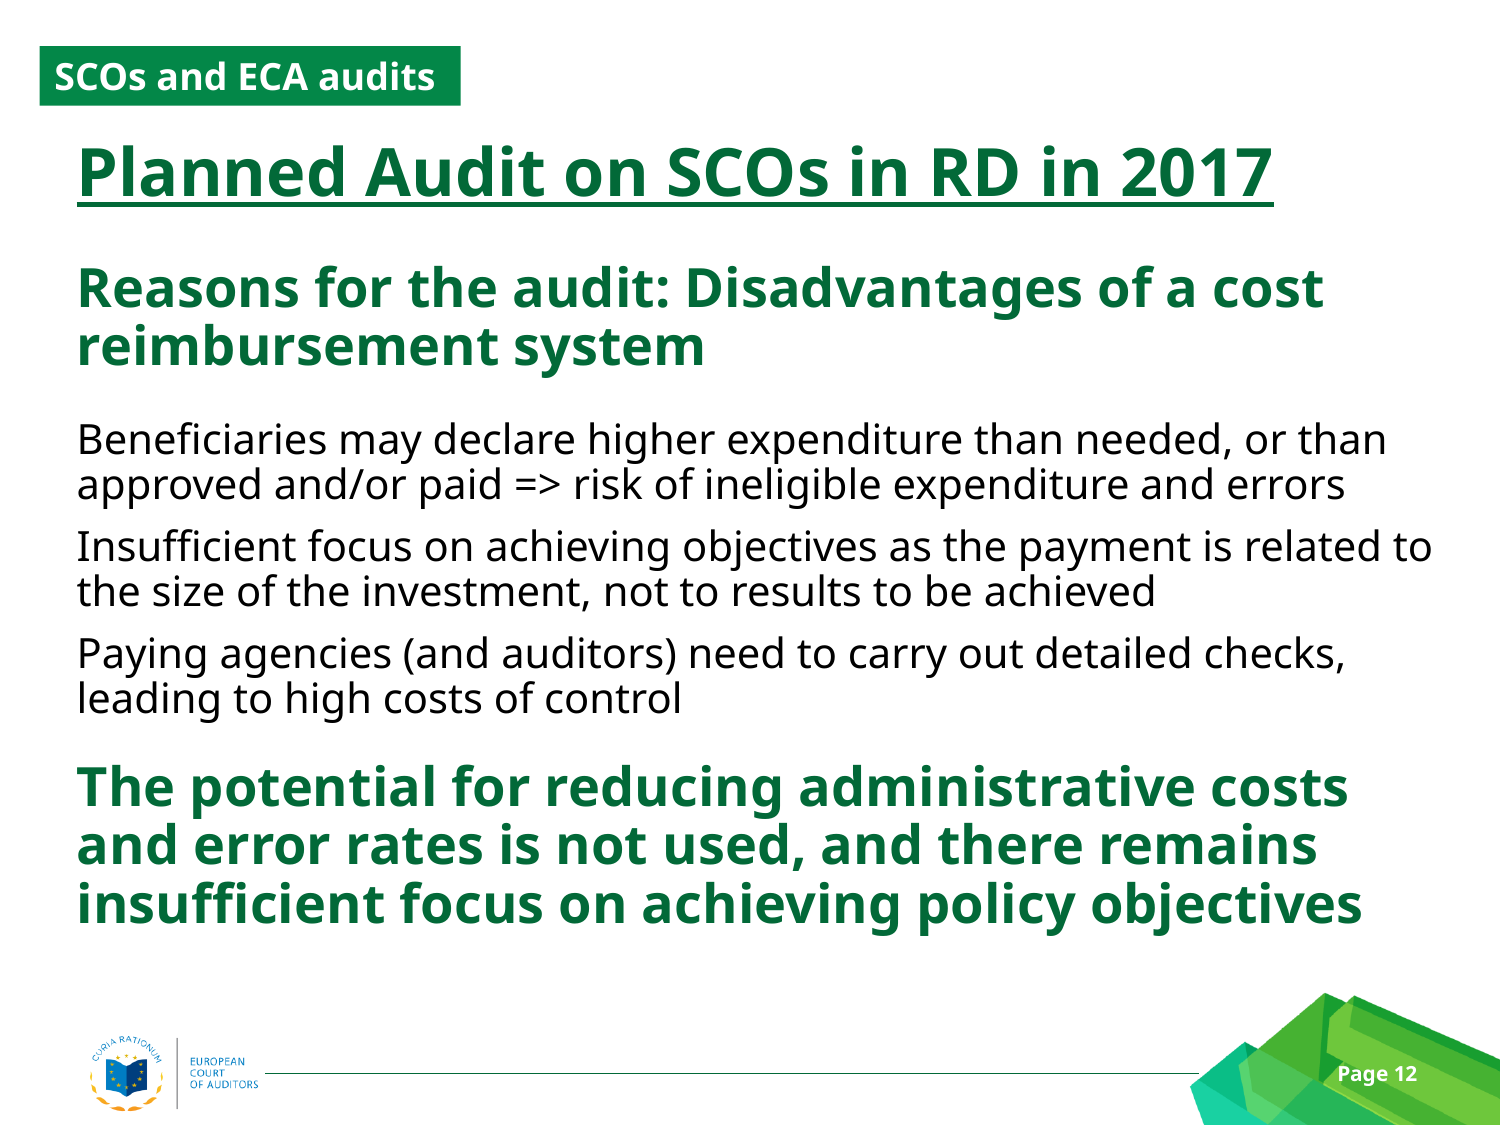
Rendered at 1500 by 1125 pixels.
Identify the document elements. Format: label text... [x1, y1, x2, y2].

picture [82, 1028, 265, 1118]
picture [1175, 987, 1500, 1125]
list Planned Audit on SCOs in RD in 2017 Reasons for the audit: Disadvantages of a cost reimbursement system Beneficiaries may declare higher expenditure than needed, or than approved and/or paid => risk of ineligible expenditure and errors Insufficient focus on achieving objectives as the payment is related to the size of the investment, not to results to be achieved Paying agencies (and auditors) need to carry out detailed checks, leading to high costs of control The potential for reducing administrative costs and error rates is not used, and there remains insufficient focus on achieving policy objectives [76, 130, 1436, 946]
text_box SCOs and ECA audits [39, 46, 461, 106]
slide_number Page 12 [1122, 1053, 1418, 1095]
